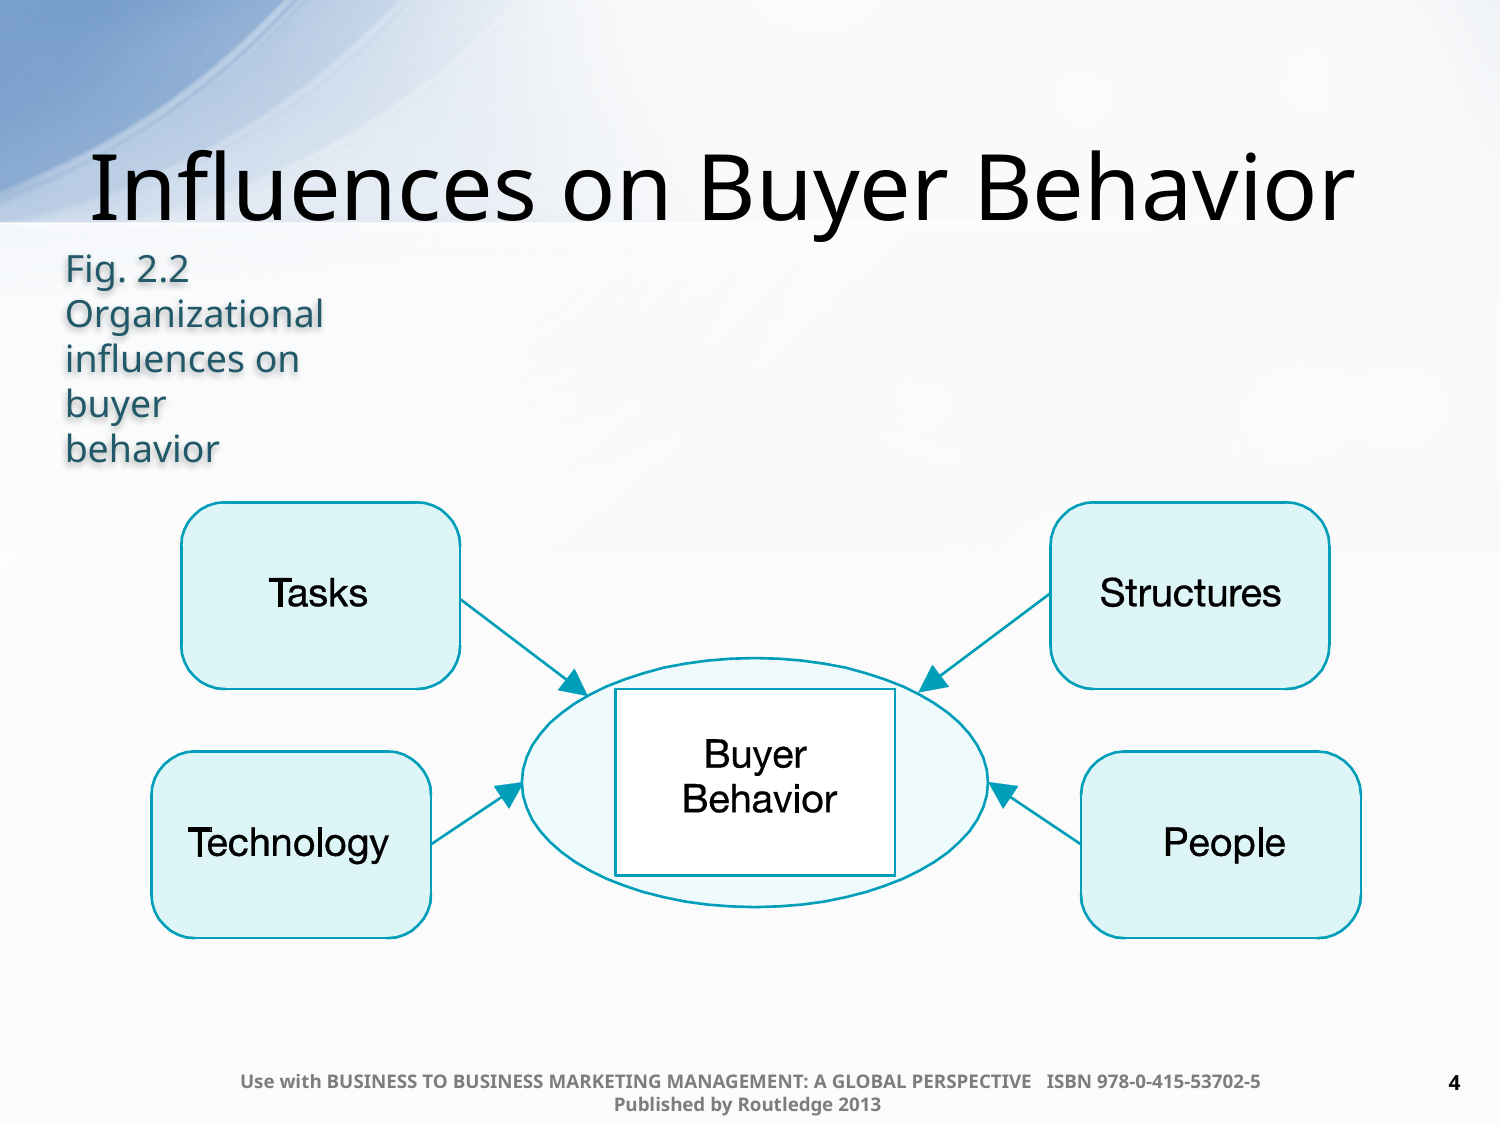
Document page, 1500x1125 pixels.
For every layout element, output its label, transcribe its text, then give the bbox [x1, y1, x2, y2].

text_box Use with BUSINESS TO BUSINESS MARKETING MANAGEMENT: A GLOBAL PERSPECTIVE ISBN 978-0-415-53702-5 Published by Routledge 2013 [0, 1062, 1500, 1125]
title Influences on Buyer Behavior [75, 58, 1425, 247]
text_box Fig. 2.2 Organizational influences on buyer behavior [49, 237, 425, 478]
picture [0, 0, 1500, 1062]
